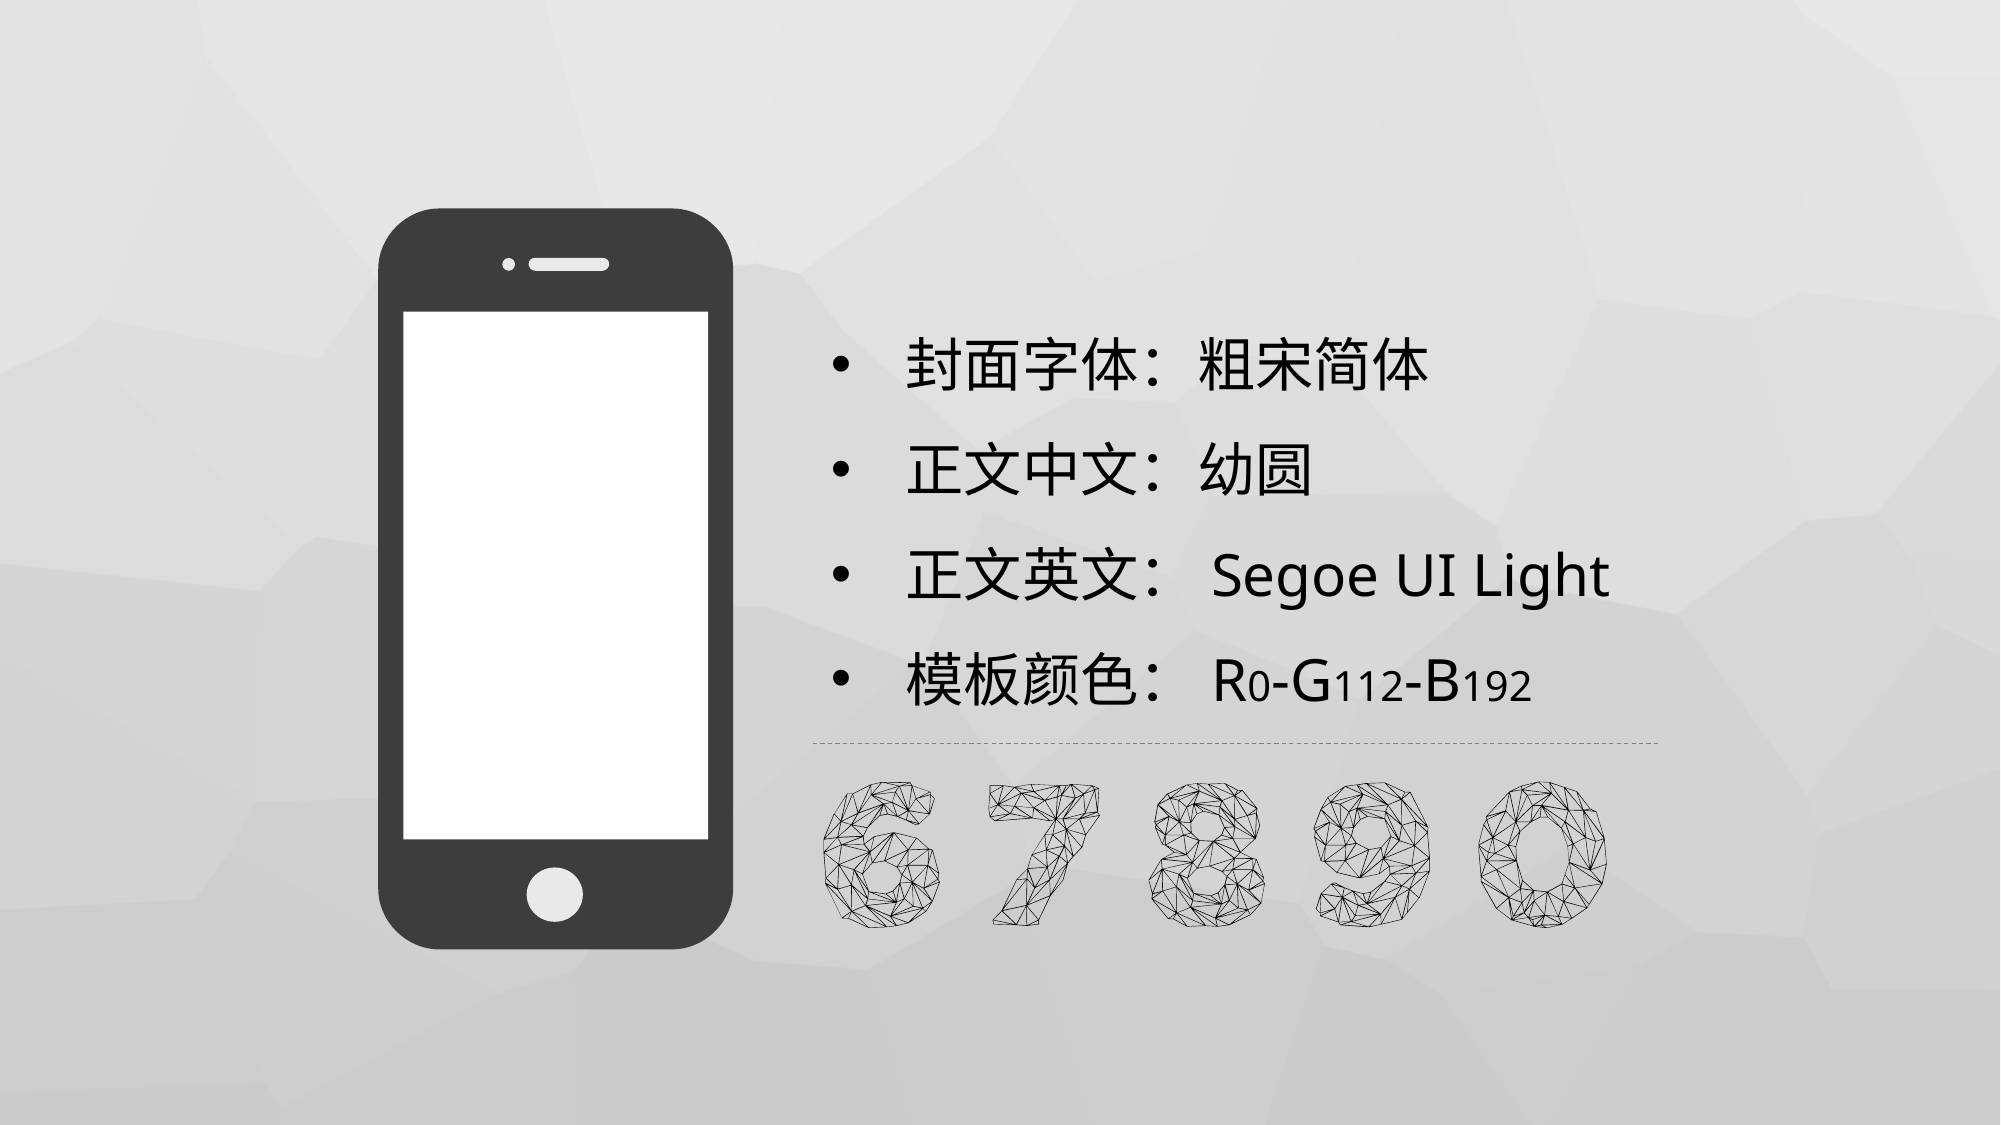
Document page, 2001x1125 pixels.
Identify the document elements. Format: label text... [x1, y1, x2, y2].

text_box [1477, 780, 1608, 930]
text_box [821, 780, 942, 929]
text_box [378, 208, 734, 950]
picture [0, 0, 2001, 1125]
text_box [1147, 781, 1266, 929]
text_box [987, 781, 1102, 927]
text_box 封面字体：粗宋简体 正文中文：幼圆 正文英文：Segoe UI Light 模板颜色：R0-G112-B192 [816, 285, 1770, 721]
text_box [1312, 781, 1432, 929]
